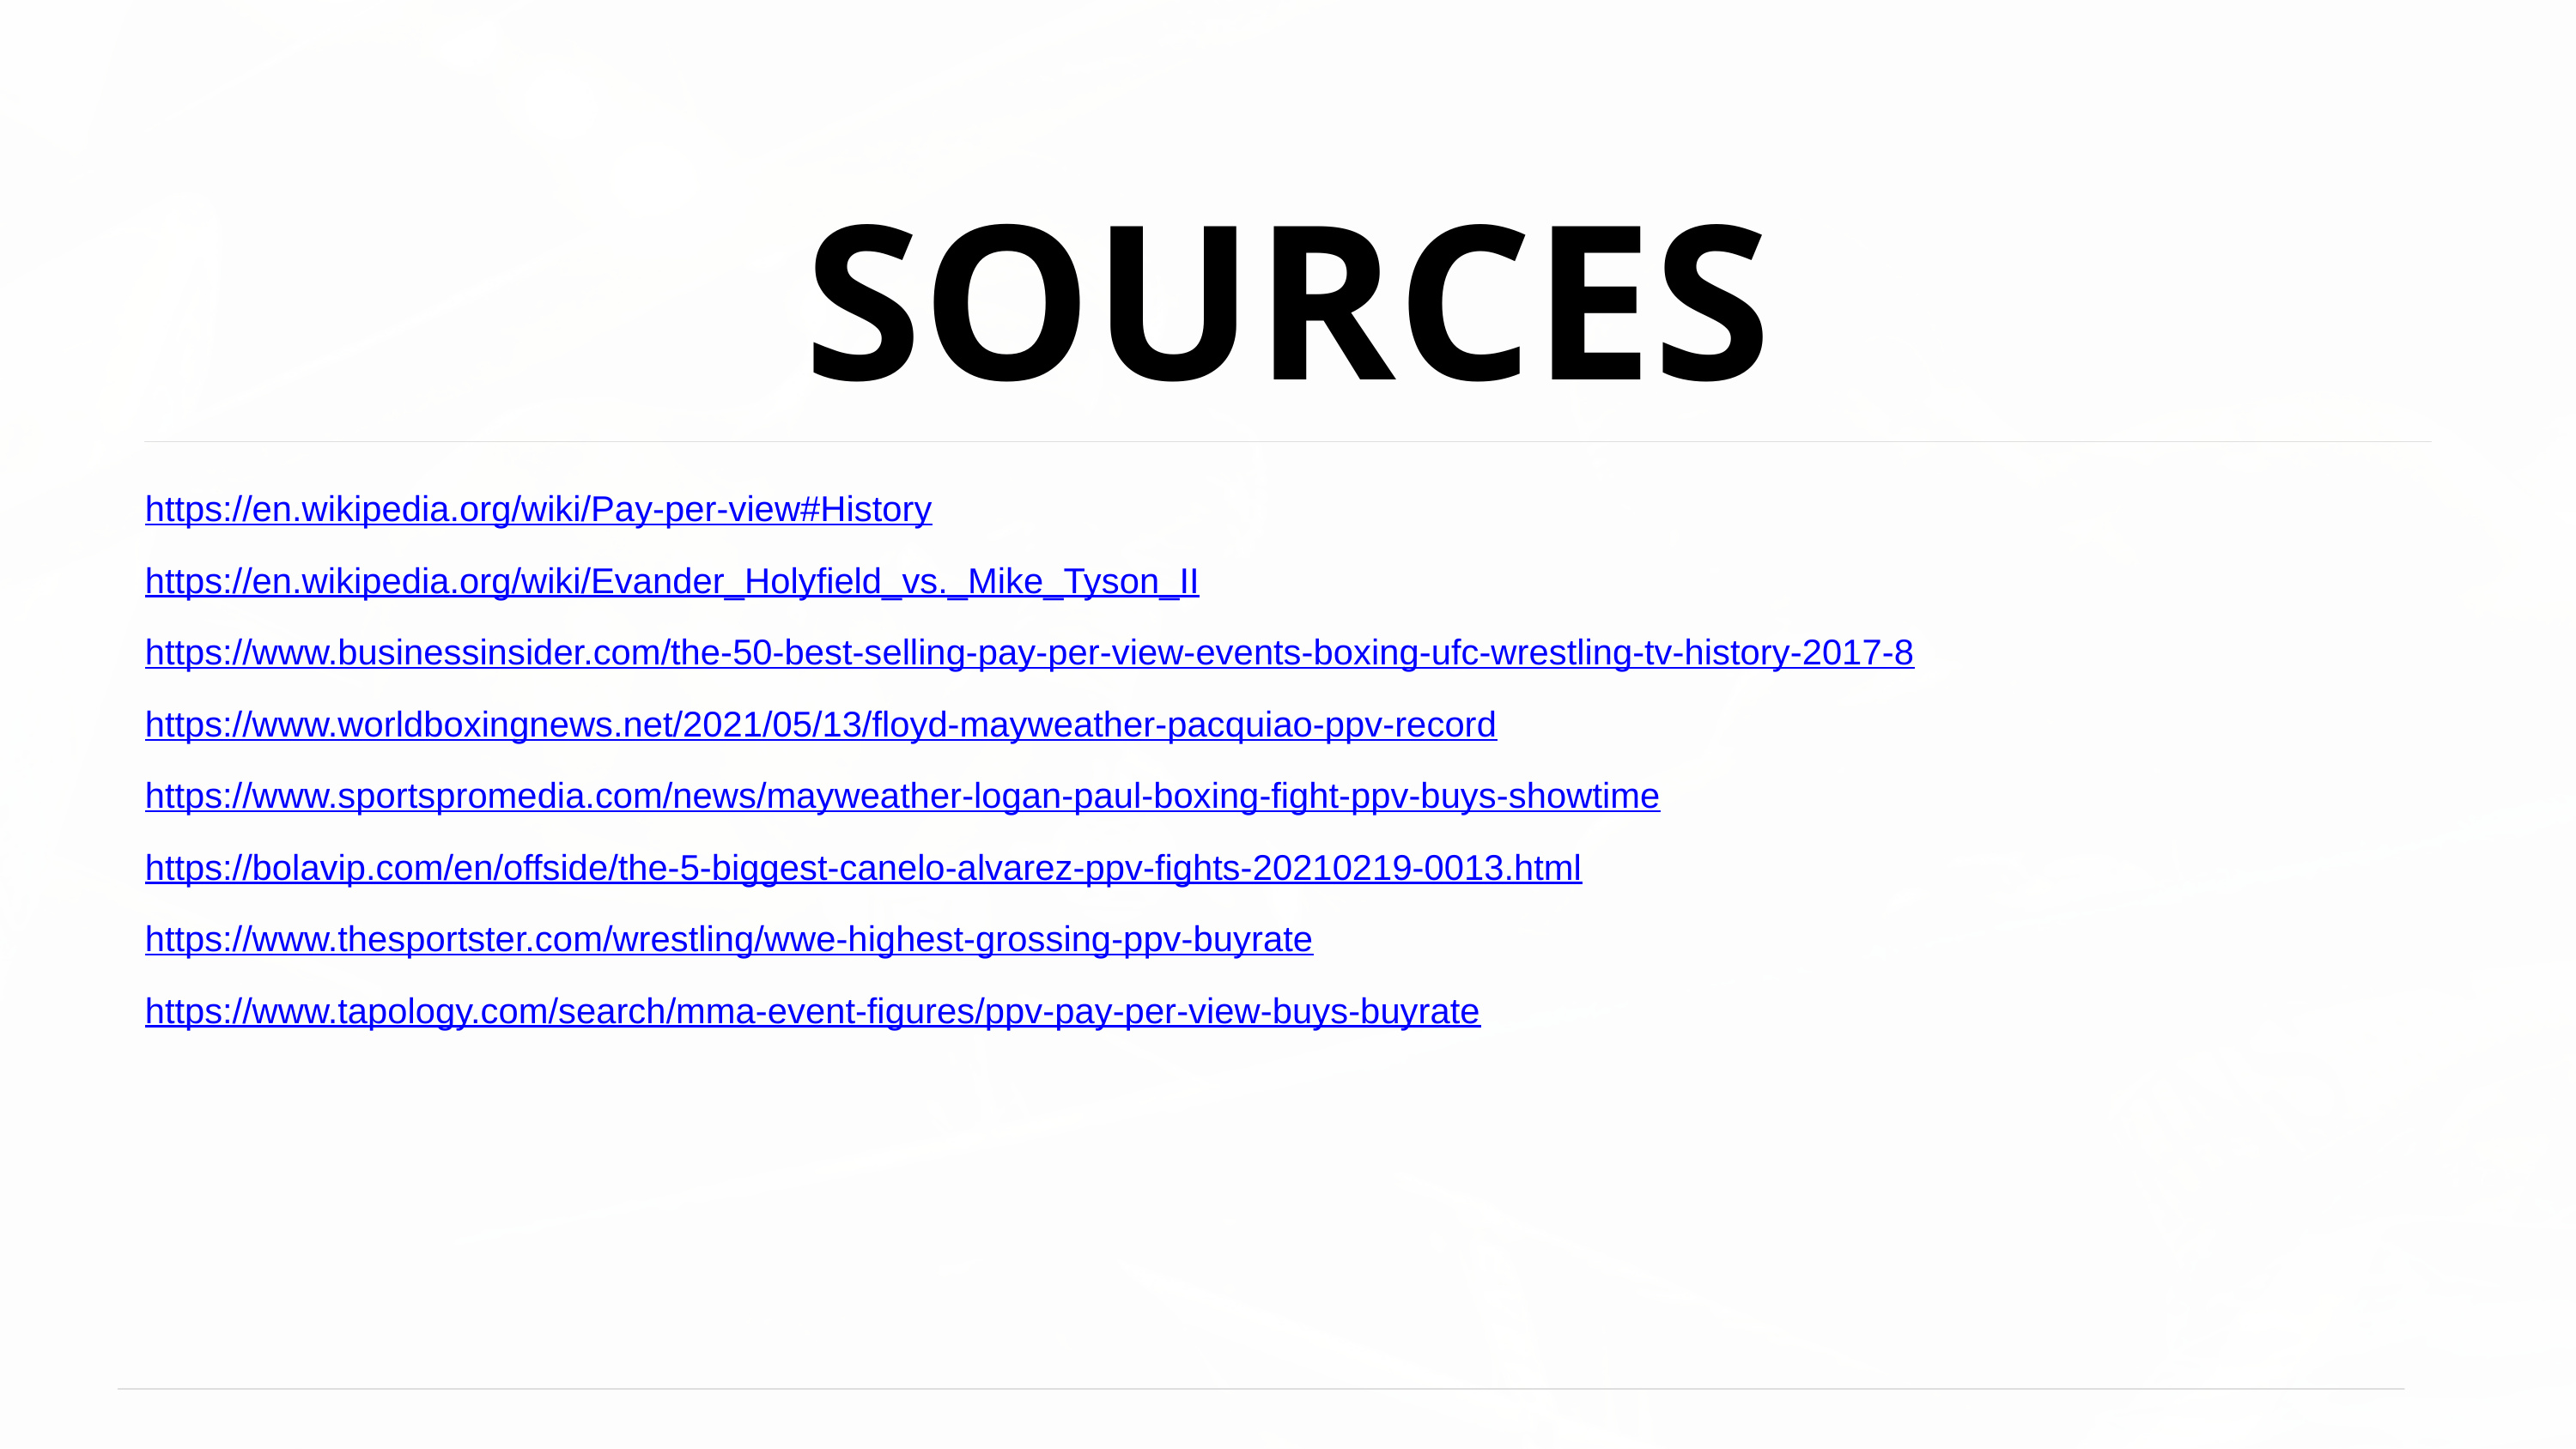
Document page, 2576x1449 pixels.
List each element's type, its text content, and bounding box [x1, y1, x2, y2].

text_box https://en.wikipedia.org/wiki/Pay-per-view#History https://en.wikipedia.org/wiki/Evander_Holyfield_vs._Mike_Tyson_II https://www.businessinsider.com/the-50-best-selling-pay-per-view-events-boxing-ufc-wrestling-tv-history-2017-8 https://www.worldboxingnews.net/2021/05/13/floyd-mayweather-pacquiao-ppv-record https://www.sportspromedia.com/news/mayweather-logan-paul-boxing-fight-ppv-buys-showtime https://bolavip.com/en/offside/the-5-biggest-canelo-alvarez-ppv-fights-20210219-0013.html https://www.thesportster.com/wrestling/wwe-highest-grossing-ppv-buyrate https://www.tapology.com/search/mma-event-figures/ppv-pay-per-view-buys-buyrate [144, 457, 2432, 1031]
text_box SOURCES [0, 26, 2576, 423]
